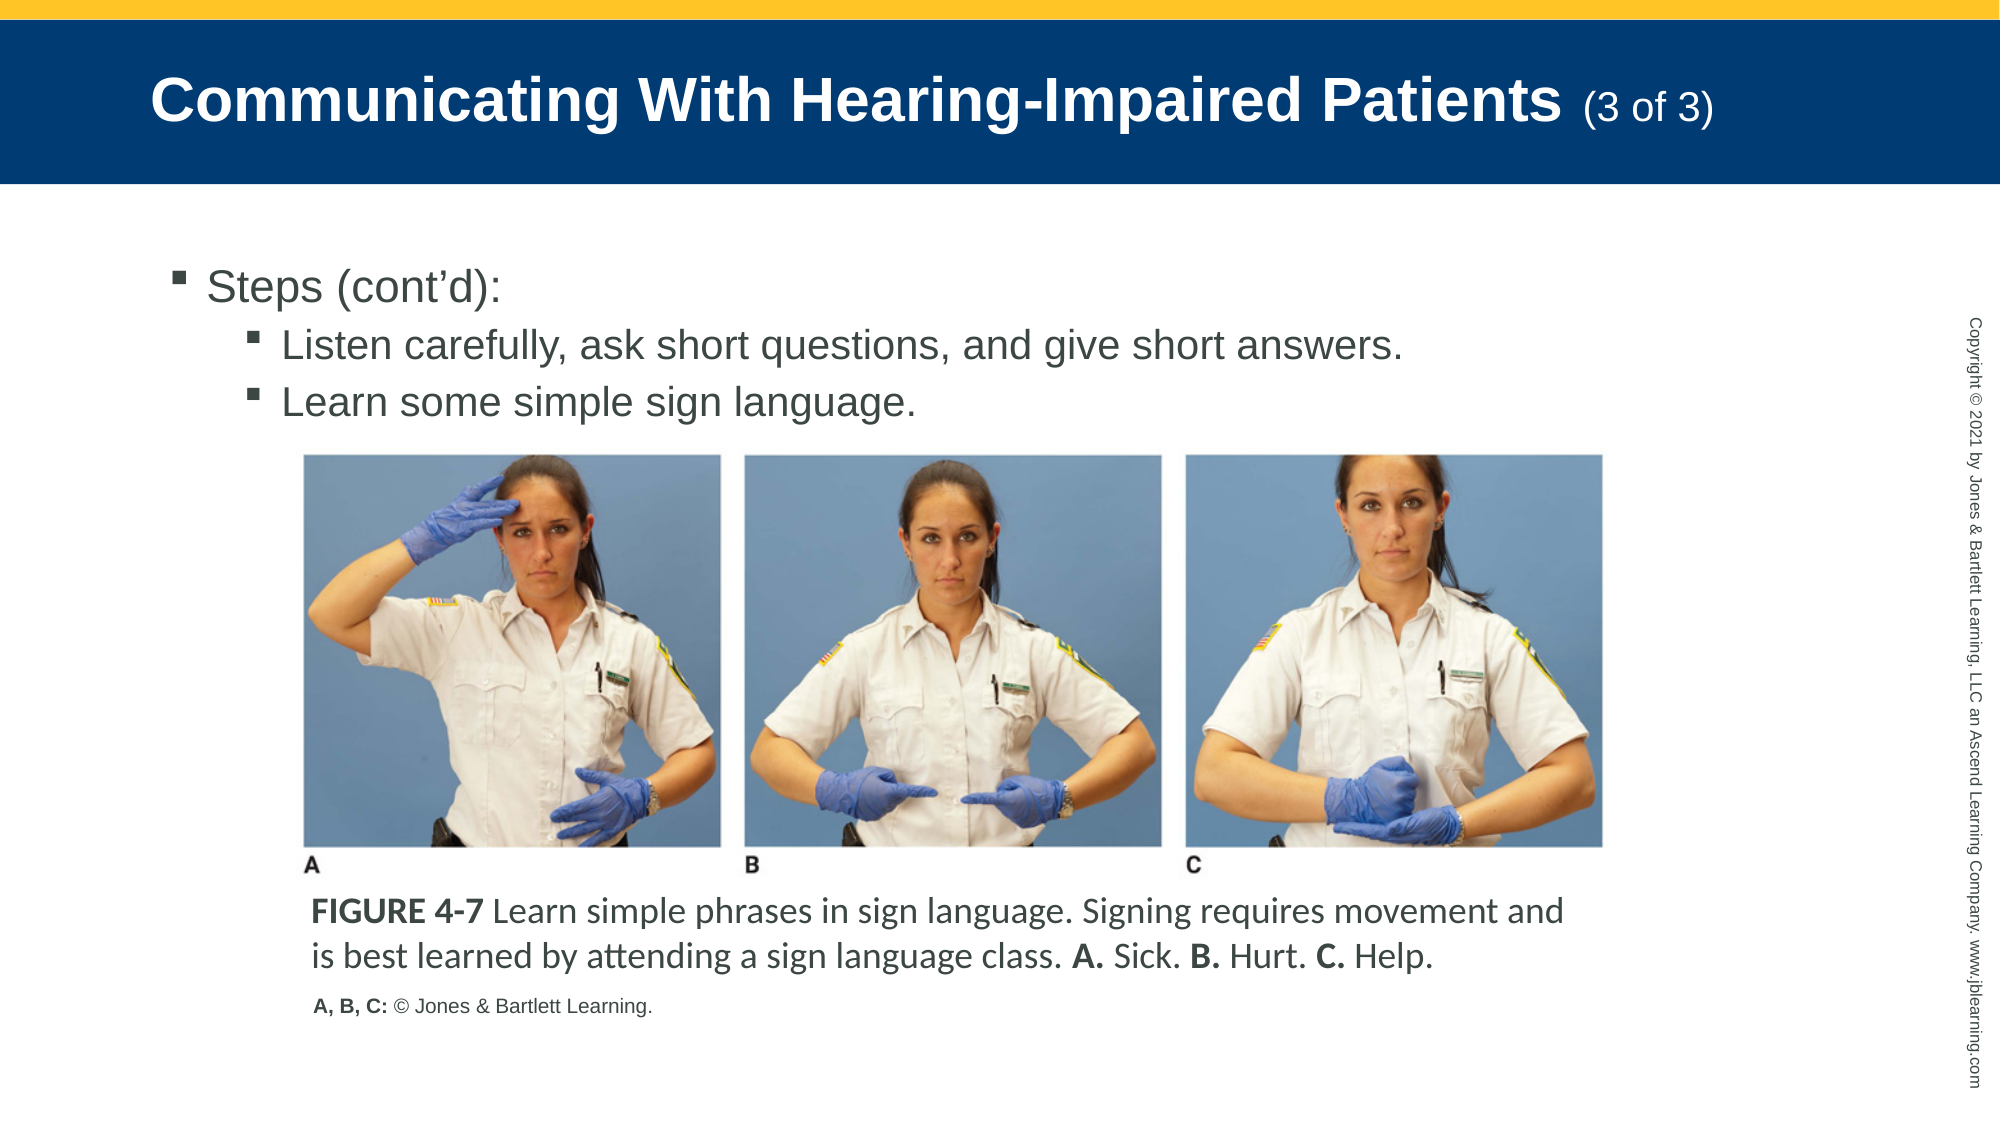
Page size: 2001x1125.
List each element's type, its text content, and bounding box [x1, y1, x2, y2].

title Communicating With Hearing-Impaired Patients (3 of 3) [0, 19, 2000, 185]
text_box A, B, C: © Jones & Bartlett Learning. [298, 985, 669, 1025]
text_box FIGURE 4-7 Learn simple phrases in sign language. Signing requires movement and is best learned by attending a sign language class. A. Sick. B. Hurt. C. Help. [296, 880, 1609, 984]
list Steps (cont’d): Listen carefully, ask short questions, and give short answers. Learn some simple sign language. [153, 249, 1901, 462]
picture [296, 447, 1609, 880]
